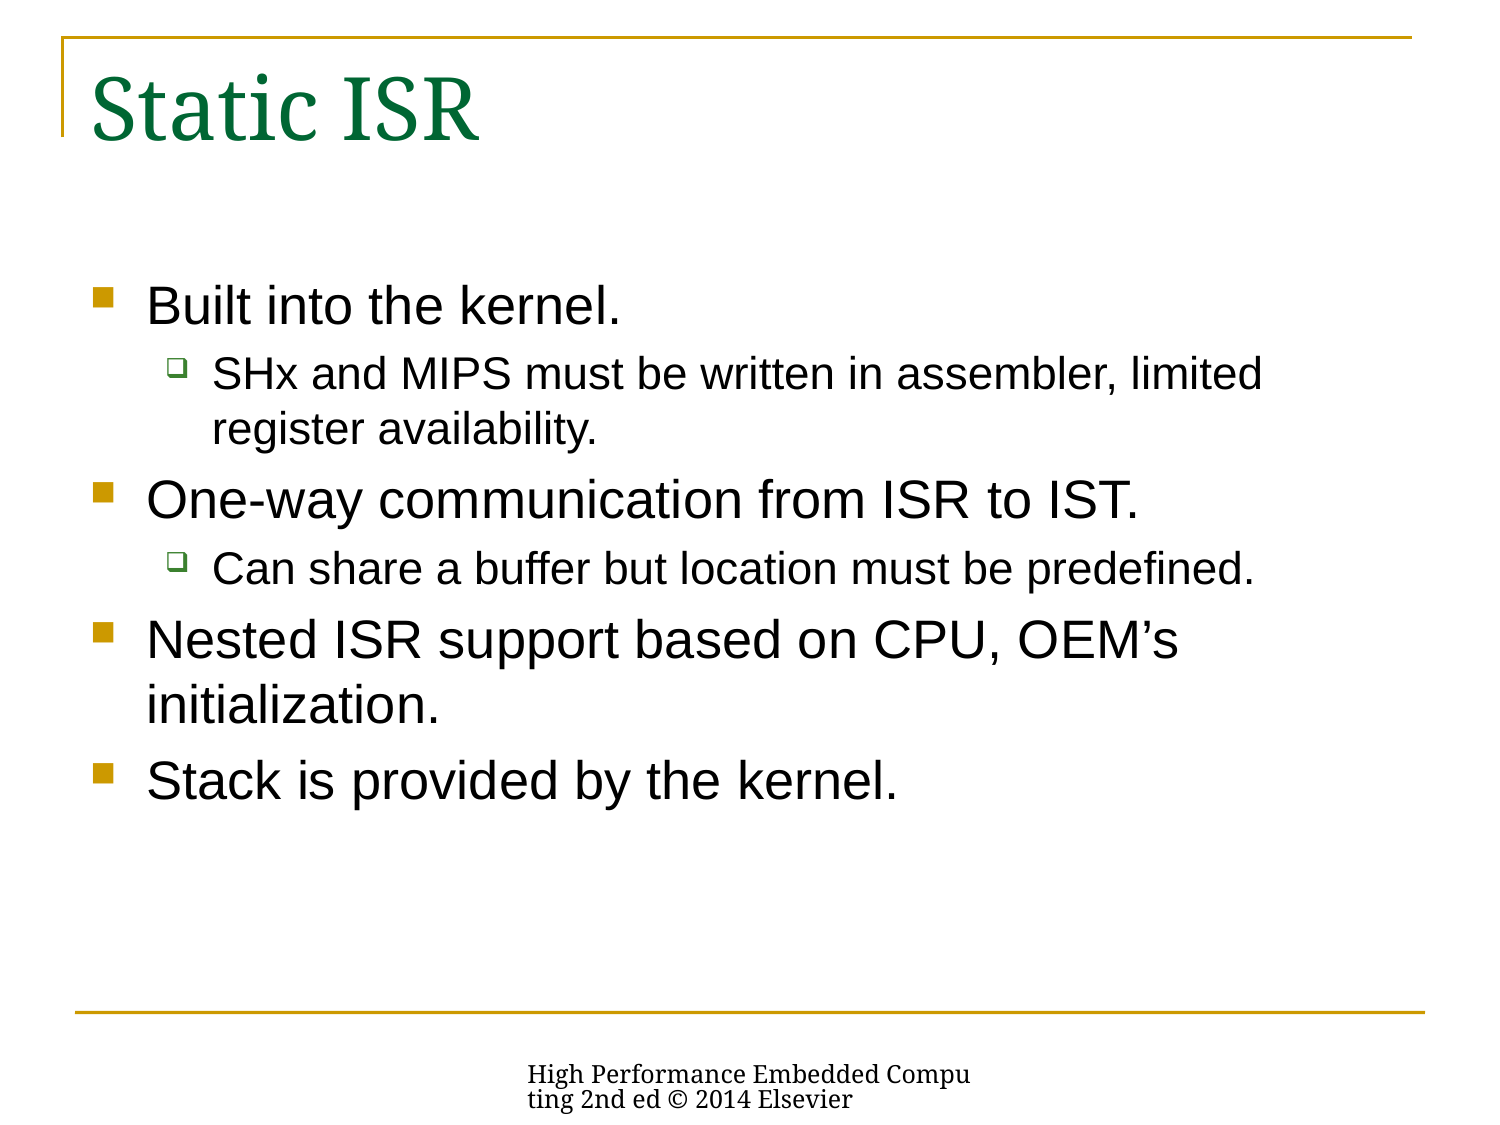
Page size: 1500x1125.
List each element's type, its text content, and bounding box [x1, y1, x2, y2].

title Static ISR [75, 45, 1425, 233]
list Built into the kernel. SHx and MIPS must be written in assembler, limited register availability. One-way communication from ISR to IST. Can share a buffer but location must be predefined. Nested ISR support based on CPU, OEM’s initialization. Stack is provided by the kernel. [75, 262, 1425, 1006]
footer High Performance Embedded Computing 2nd ed © 2014 Elsevier [512, 1025, 988, 1100]
